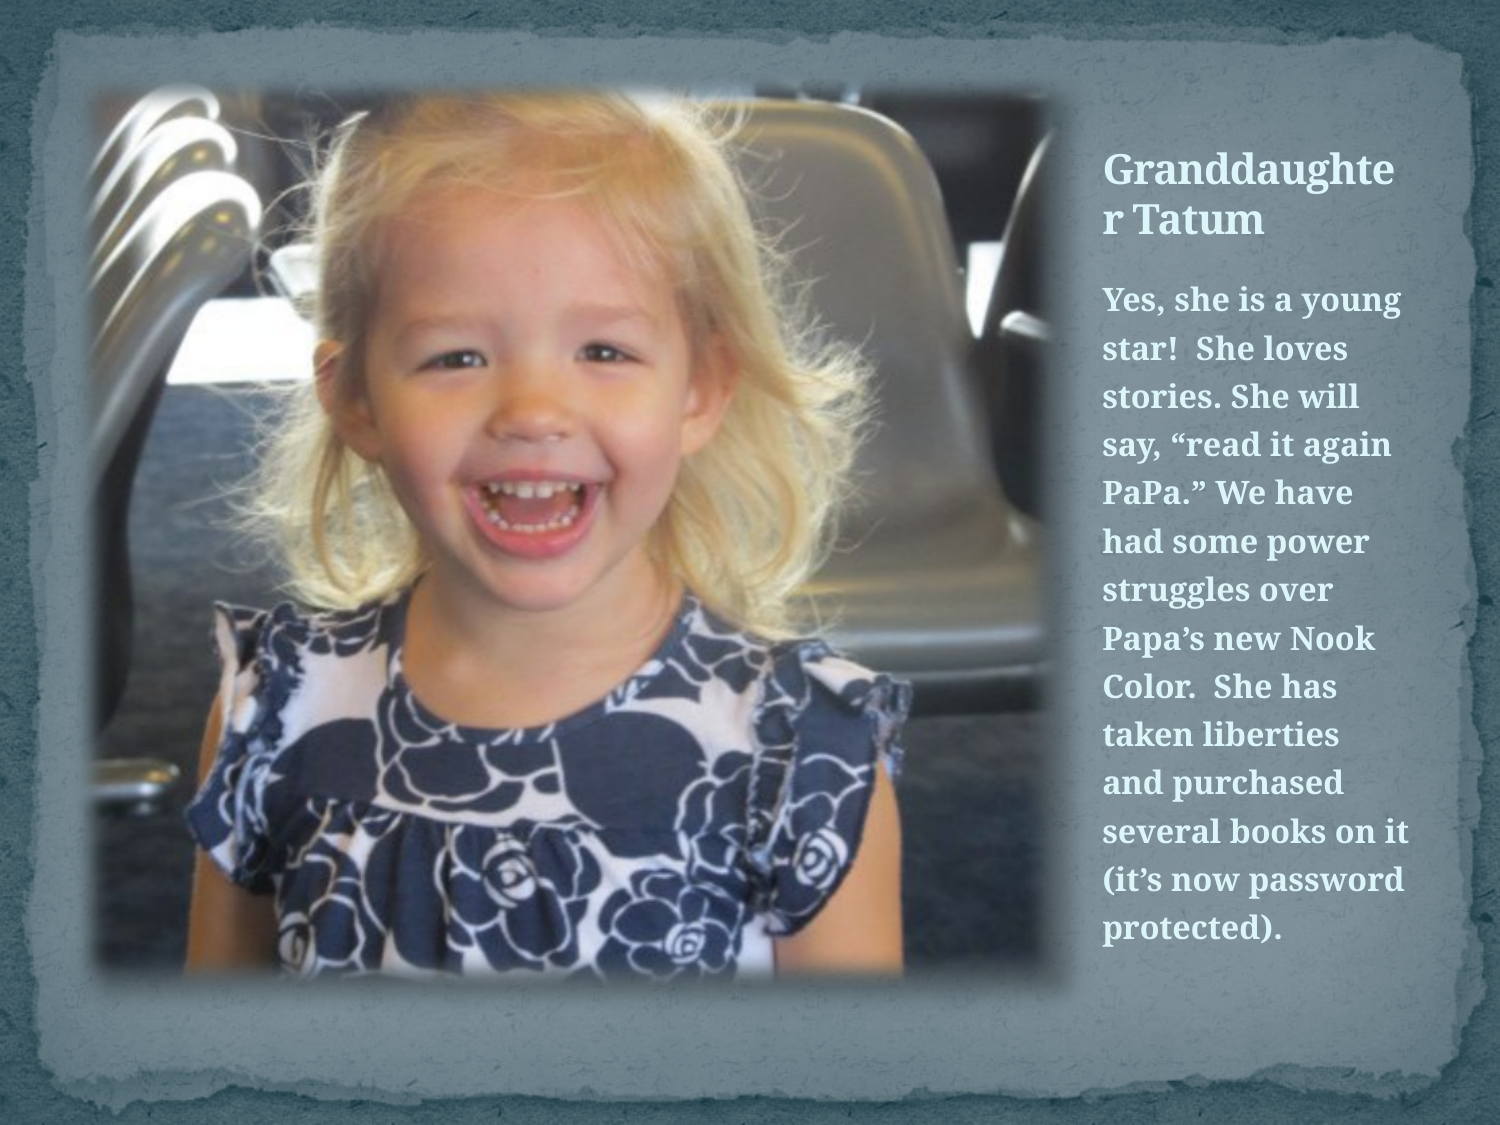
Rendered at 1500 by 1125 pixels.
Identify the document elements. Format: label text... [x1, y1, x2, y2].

list Yes, she is a young star! She loves stories. She will say, “read it again PaPa.” We have had some power struggles over Papa’s new Nook Color. She has taken liberties and purchased several books on it (it’s now password protected). [1087, 262, 1425, 988]
title Granddaughter Tatum [1087, 74, 1425, 250]
picture [75, 75, 1061, 986]
